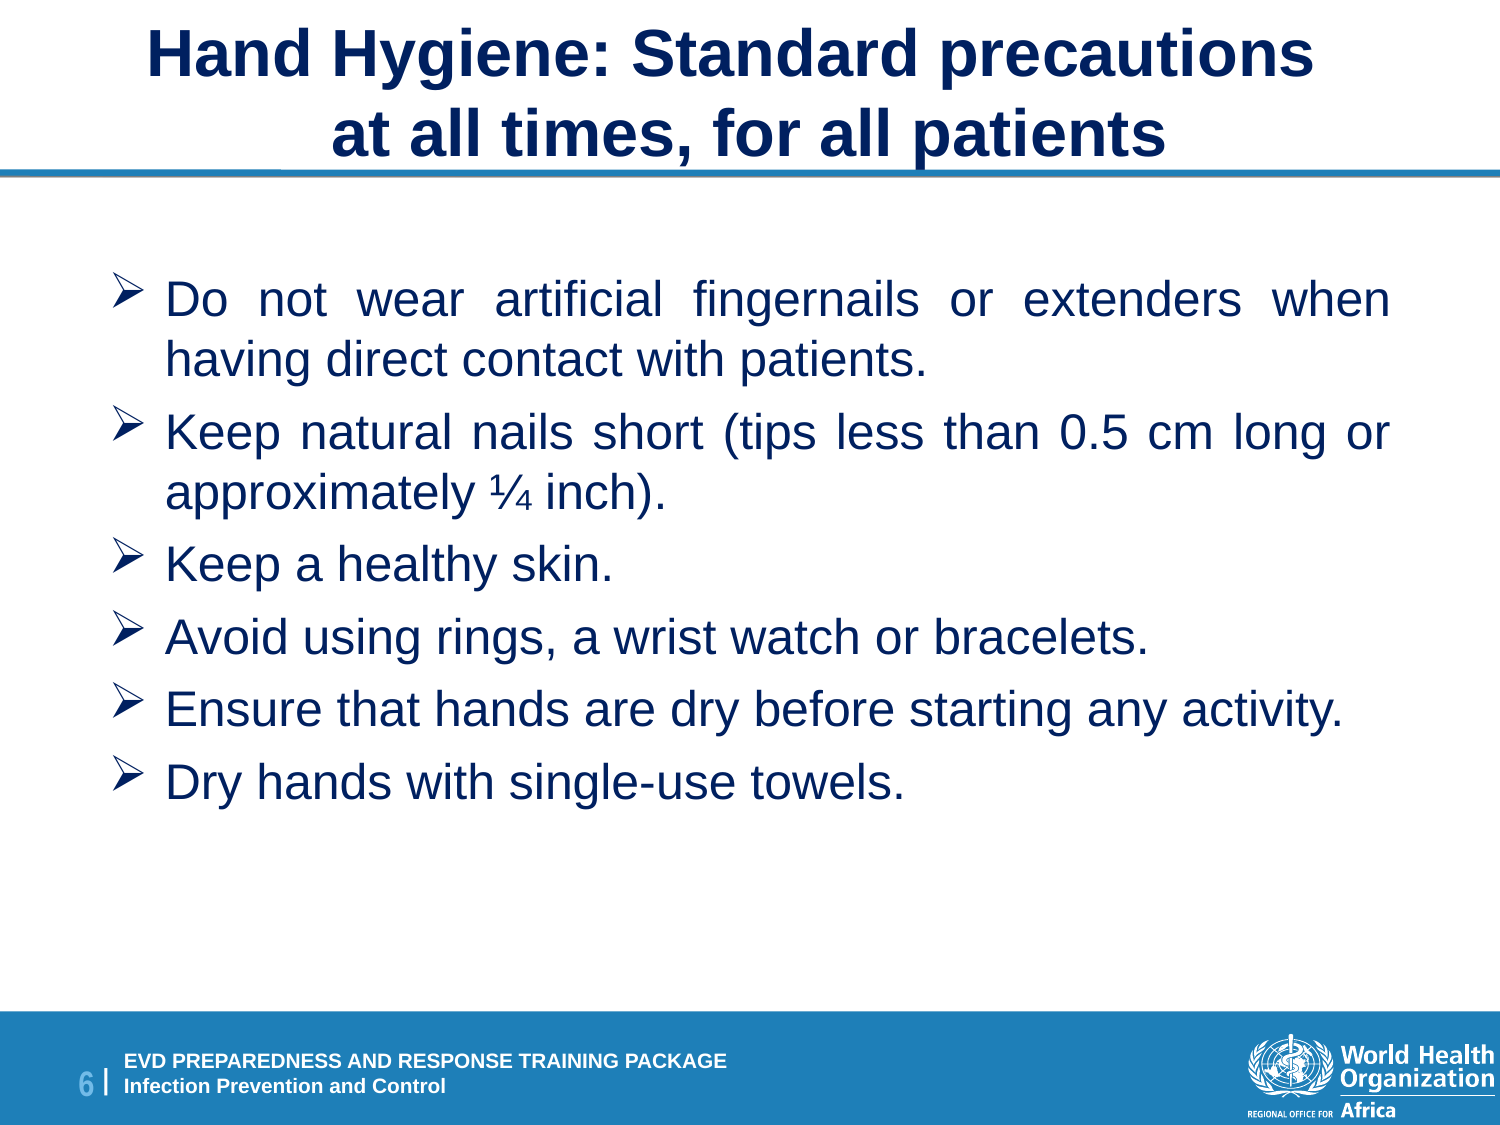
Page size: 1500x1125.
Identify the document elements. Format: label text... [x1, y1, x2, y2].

text_box Hand Hygiene: Standard precautions at all times, for all patients [0, 2, 1500, 178]
text_box Do not wear artificial fingernails or extenders when having direct contact with patients. Keep natural nails short (tips less than 0.5 cm long or approximately ¼ inch). Keep a healthy skin. Avoid using rings, a wrist watch or bracelets. Ensure that hands are dry before starting any activity. Dry hands with single-use towels. [93, 259, 1407, 862]
